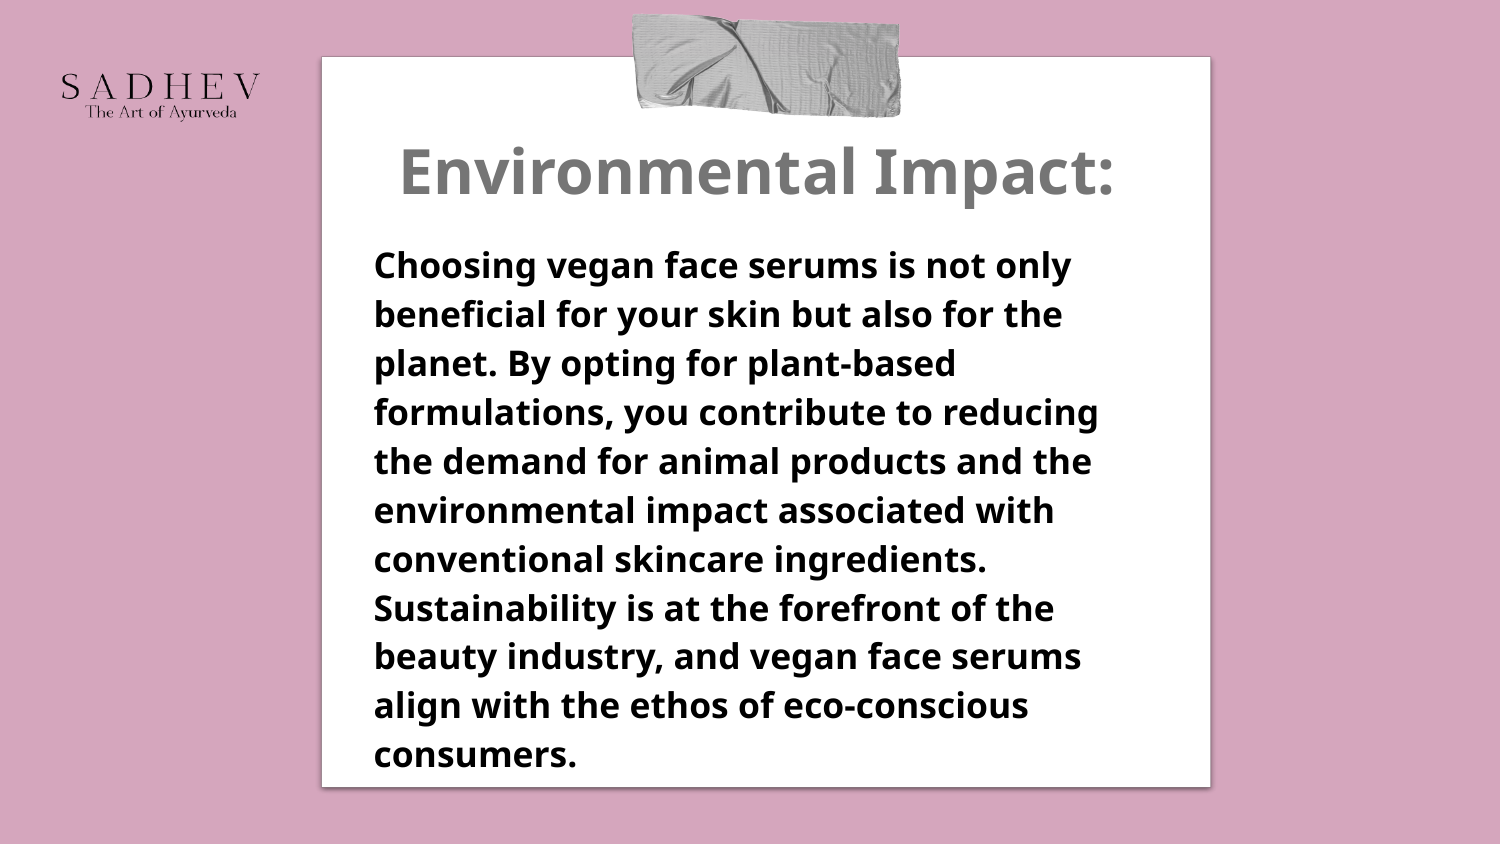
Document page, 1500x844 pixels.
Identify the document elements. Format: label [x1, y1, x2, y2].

picture [286, 12, 1247, 818]
picture [61, 72, 261, 122]
